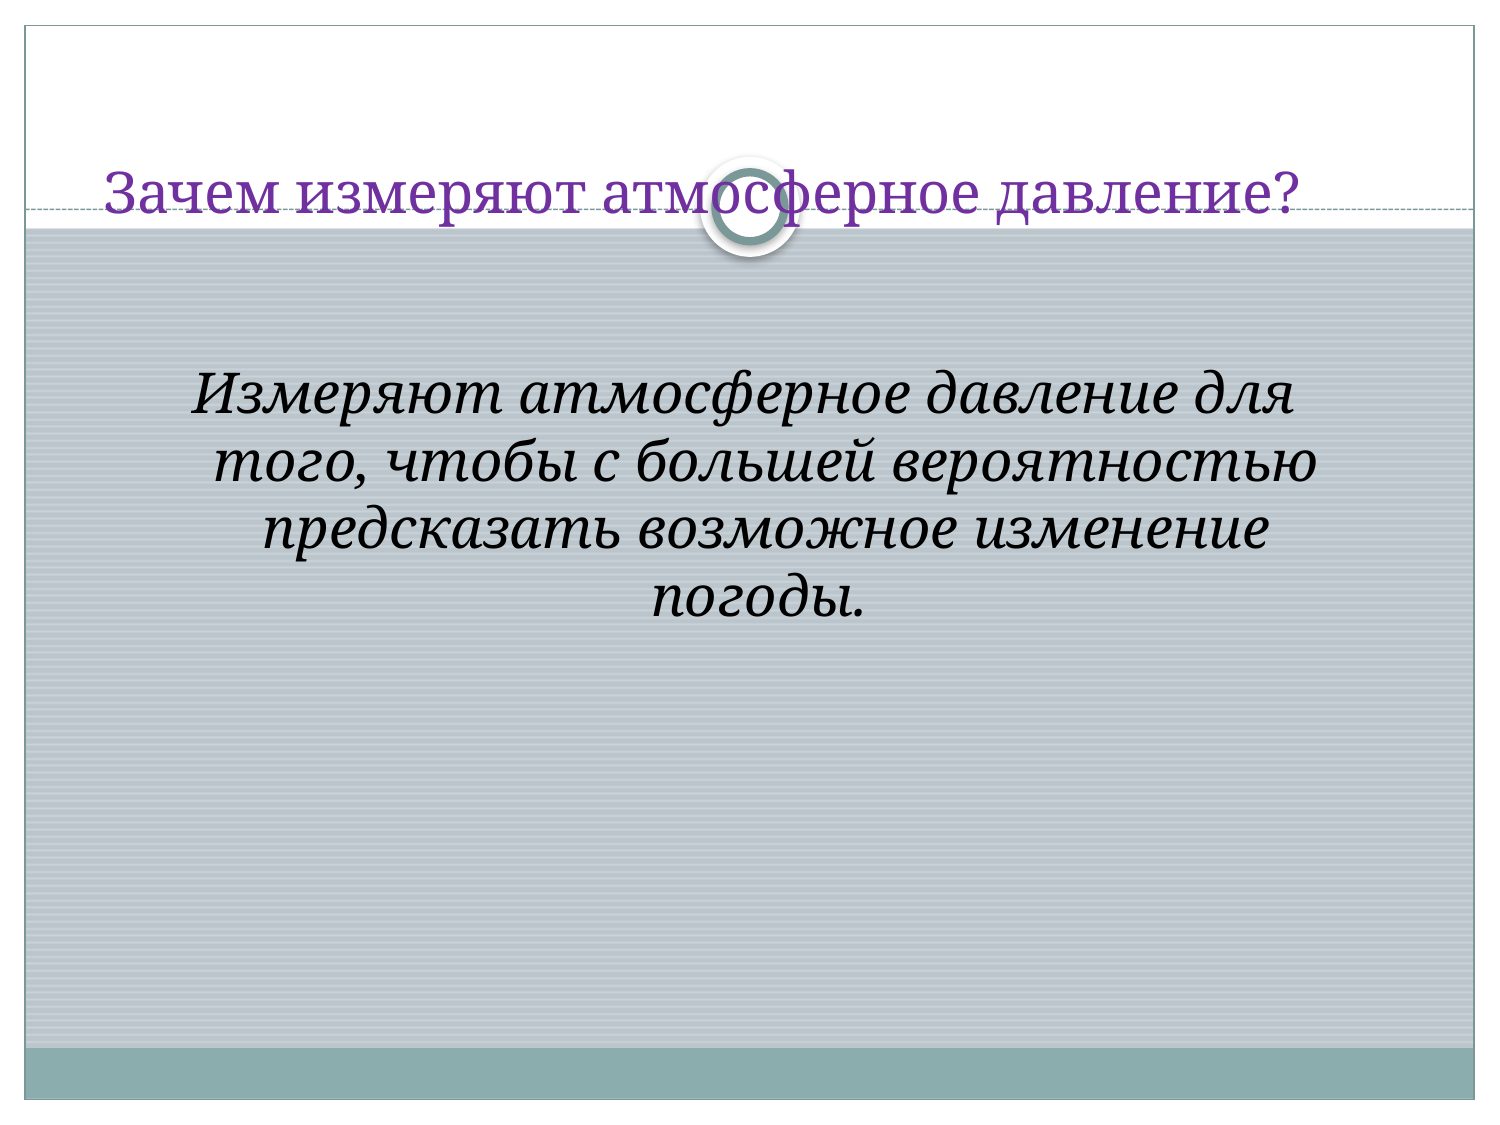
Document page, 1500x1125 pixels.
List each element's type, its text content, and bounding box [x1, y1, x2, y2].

list Измеряют атмосферное давление для того, чтобы с большей вероятностью предсказать возможное изменение погоды. [112, 349, 1376, 1093]
title Зачем измеряют атмосферное давление? [88, 101, 1439, 290]
